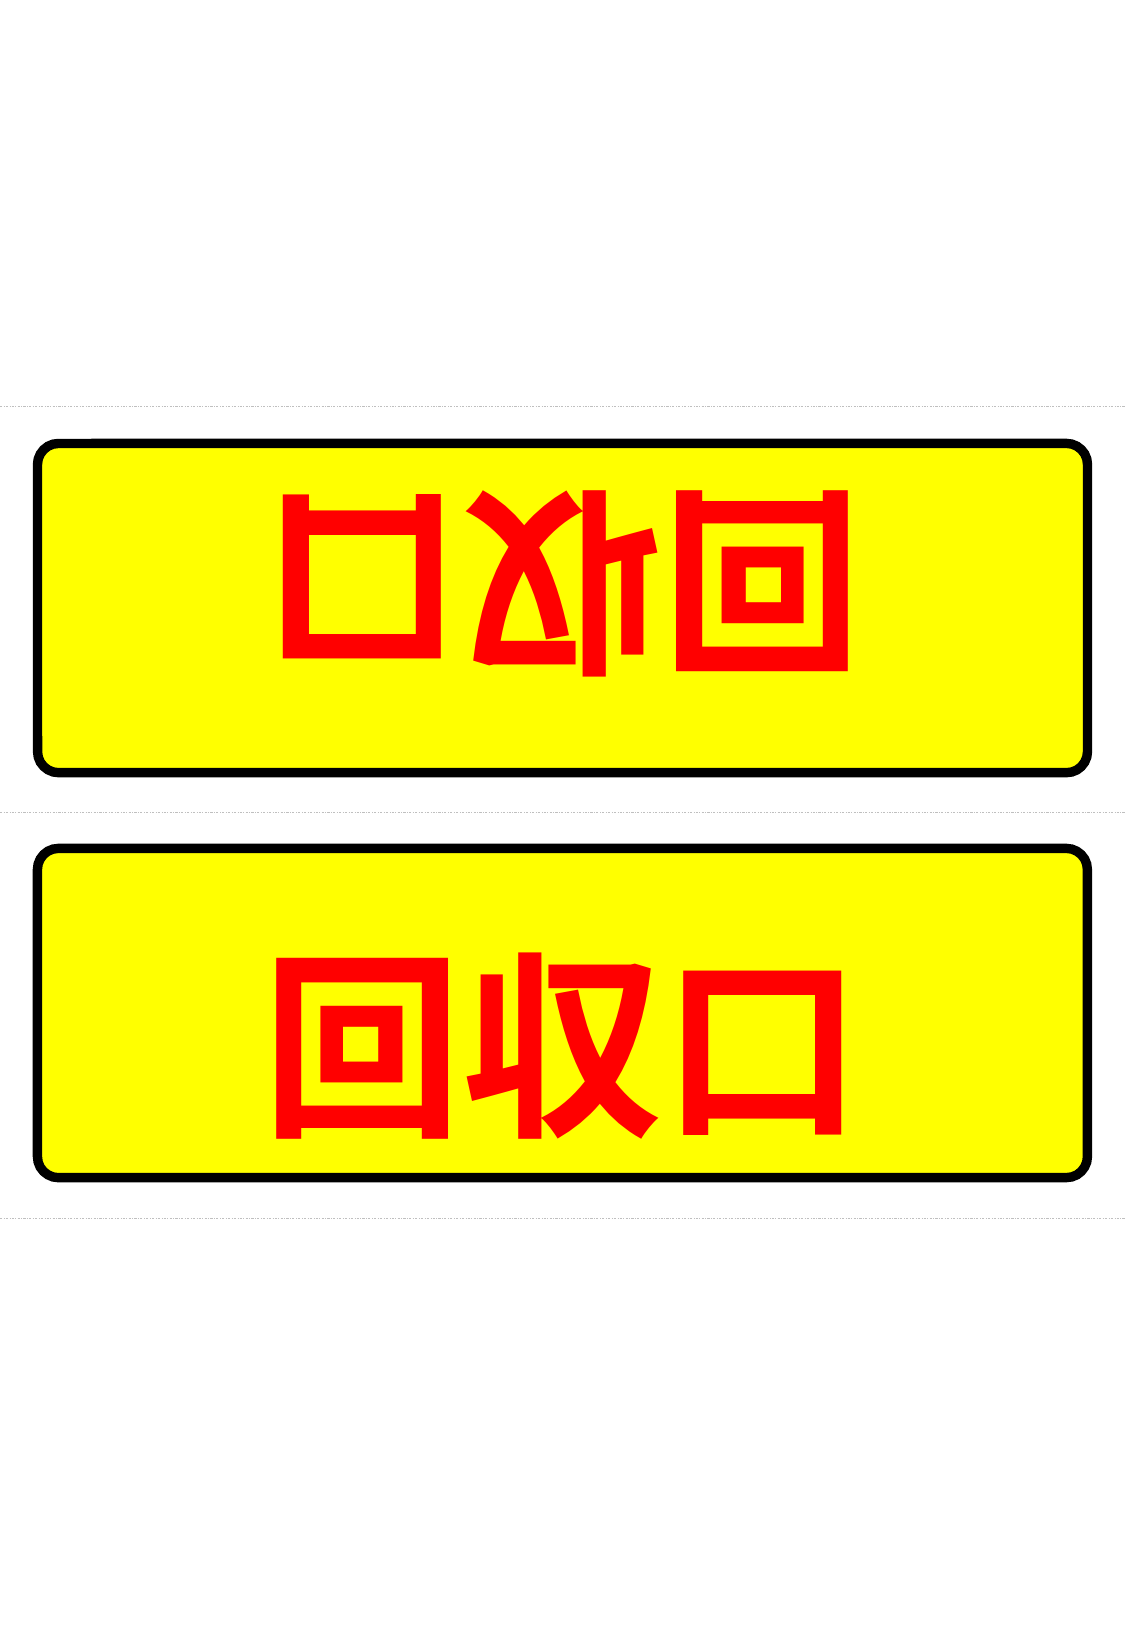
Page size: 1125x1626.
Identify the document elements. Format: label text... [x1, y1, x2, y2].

text_box [36, 442, 1089, 774]
text_box 回収口 [247, 461, 878, 716]
text_box 回収口 [247, 914, 878, 1170]
text_box [36, 847, 1089, 1179]
